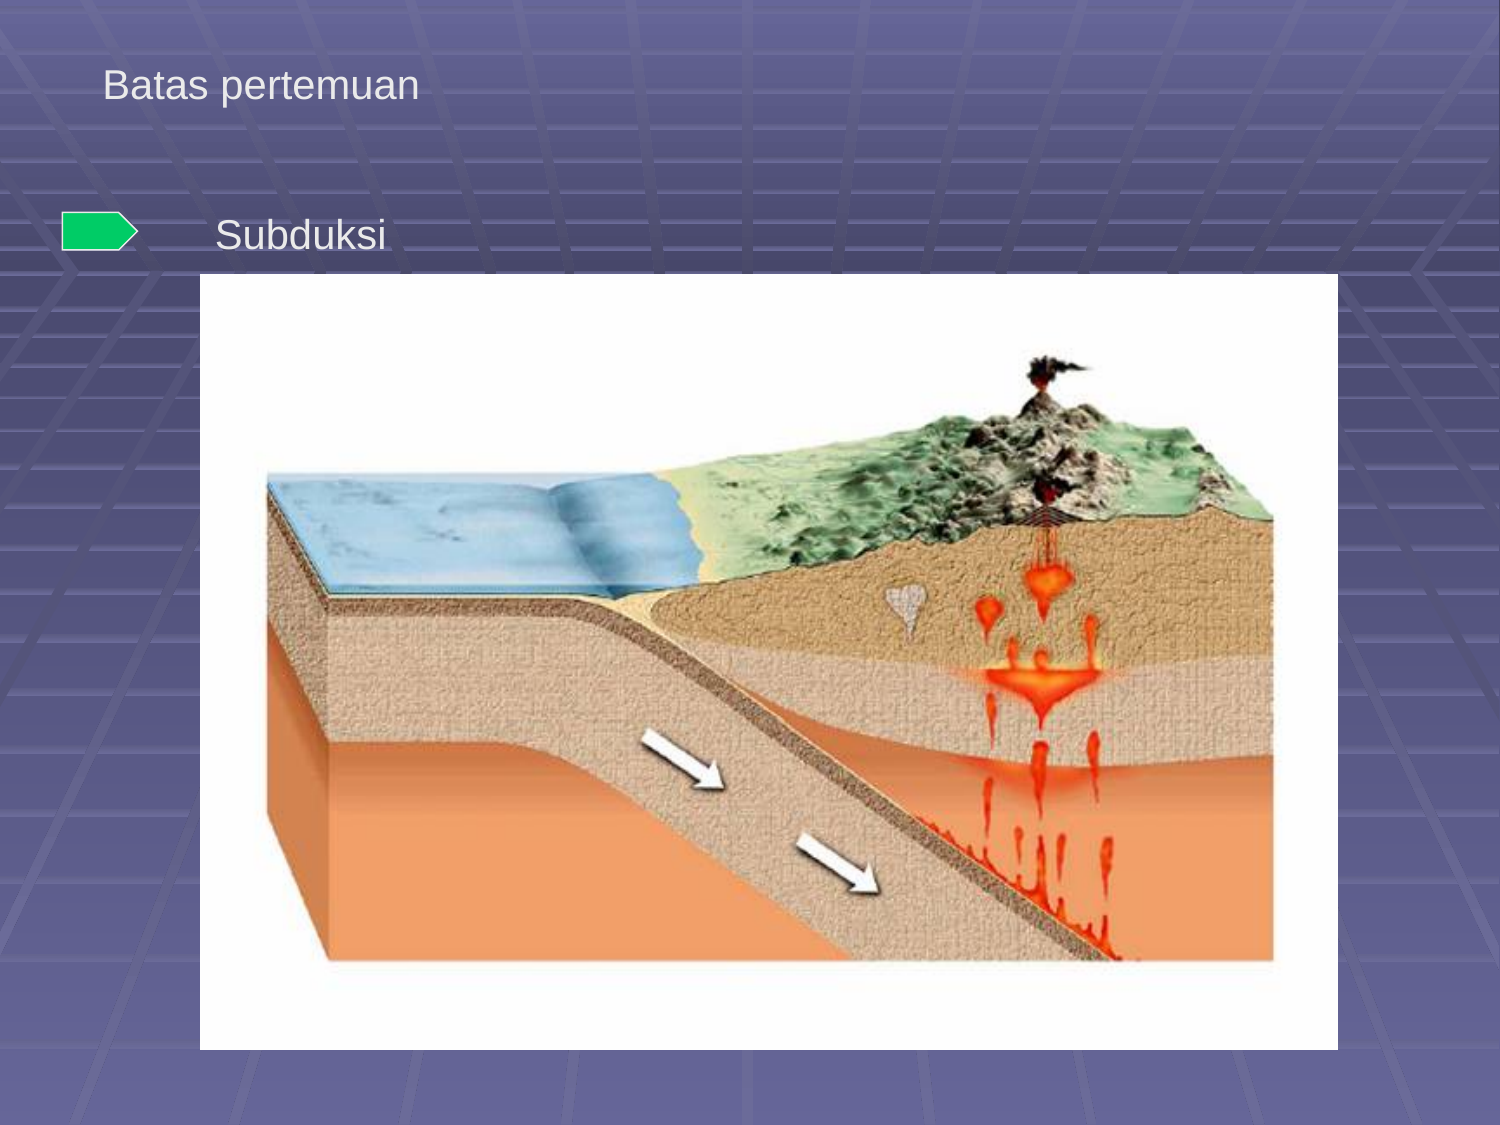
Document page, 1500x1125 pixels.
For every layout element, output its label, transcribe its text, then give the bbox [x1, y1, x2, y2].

text_box [62, 212, 138, 250]
text_box Subduksi [200, 200, 450, 265]
picture [199, 274, 1338, 1051]
text_box Batas pertemuan [87, 50, 488, 115]
